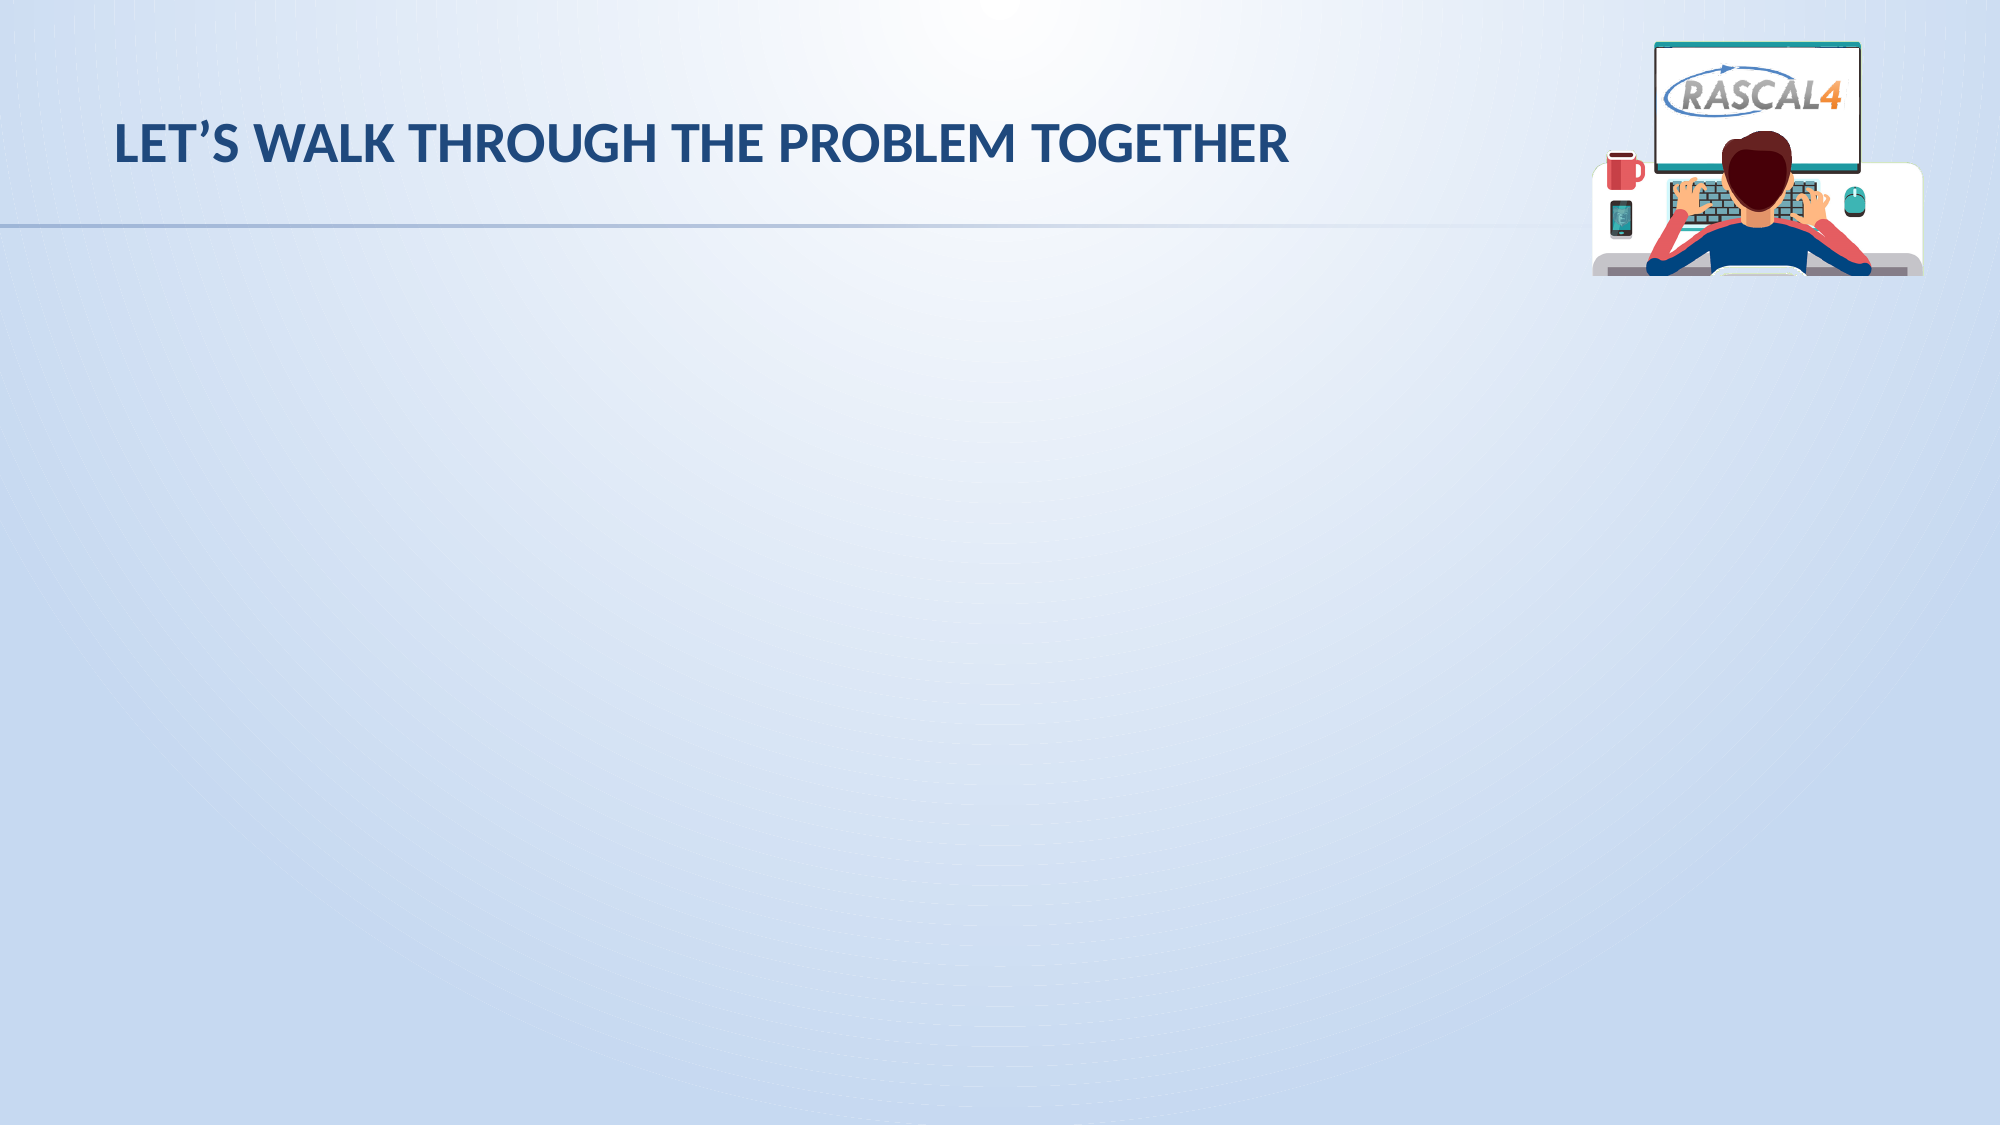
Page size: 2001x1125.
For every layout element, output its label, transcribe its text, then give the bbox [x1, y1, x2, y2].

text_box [1577, 35, 1936, 303]
title Let’s walk through the problem together [99, 45, 1564, 233]
